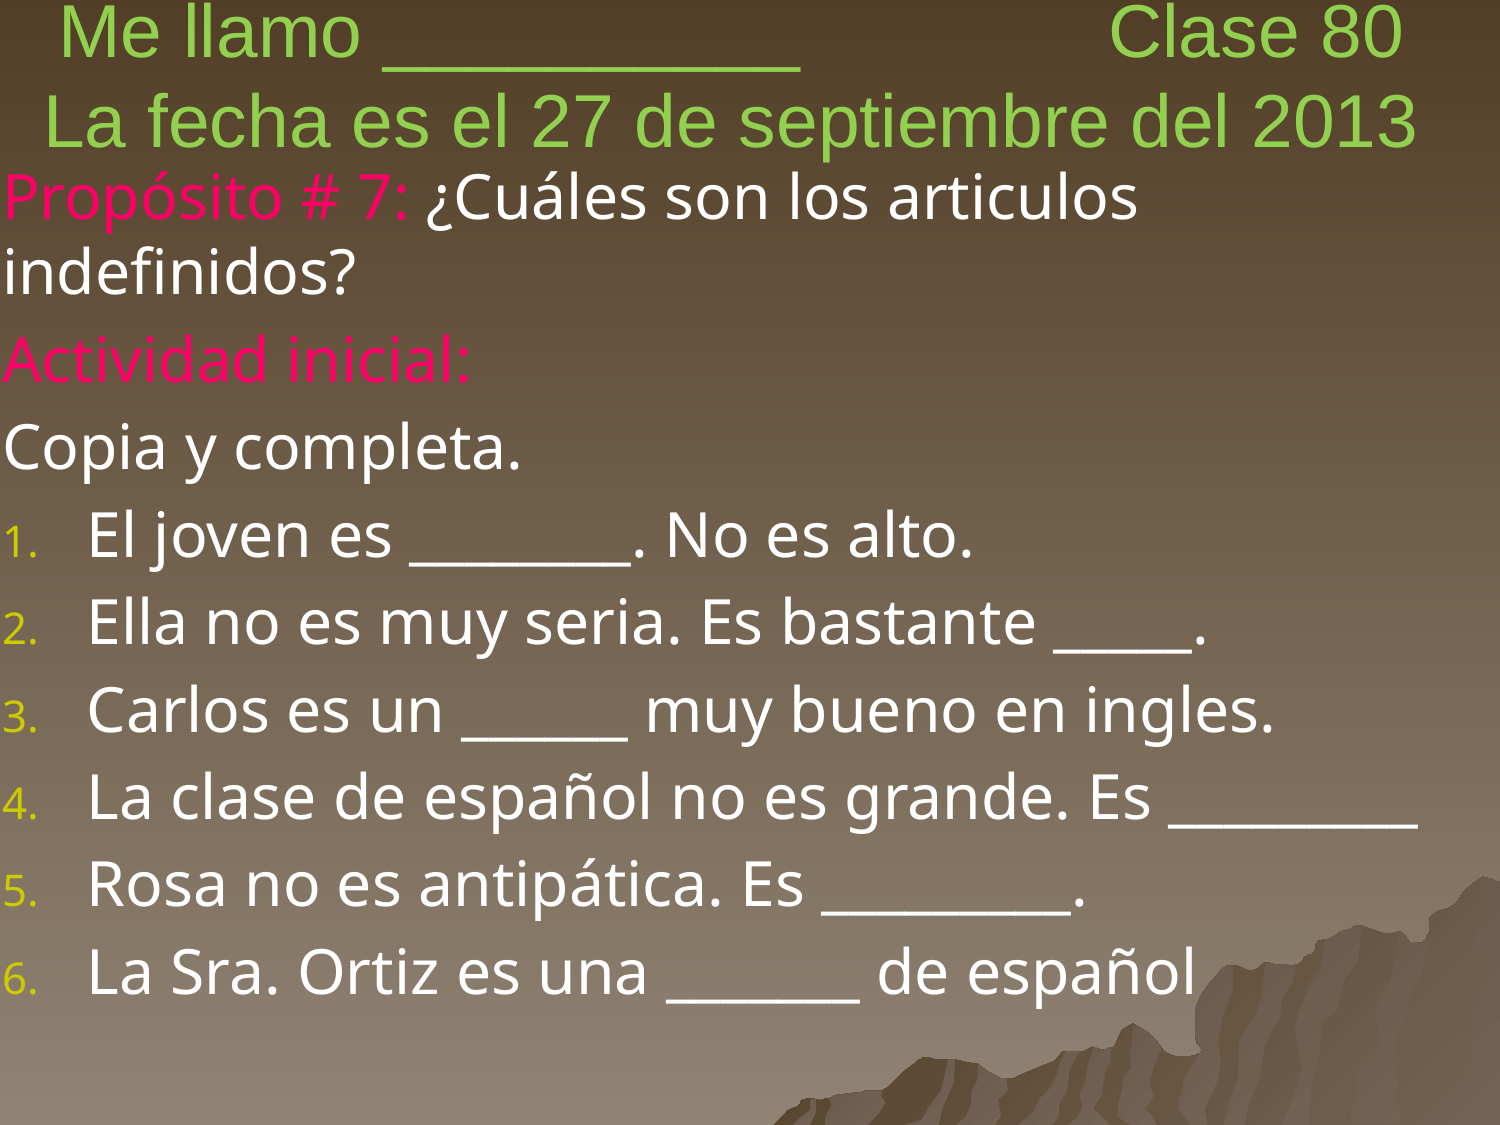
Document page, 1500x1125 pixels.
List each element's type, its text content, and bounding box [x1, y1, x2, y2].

text_box Propósito # 7: ¿Cuáles son los articulos indefinidos? Actividad inicial: Copia y completa. El joven es ________. No es alto. Ella no es muy seria. Es bastante _____. Carlos es un ______ muy bueno en ingles. La clase de español no es grande. Es _________ Rosa no es antipática. Es _________. La Sra. Ortiz es una _______ de español [0, 149, 1500, 963]
text_box Me llamo __________ Clase 80 La fecha es el 27 de septiembre del 2013 [12, 0, 1450, 149]
